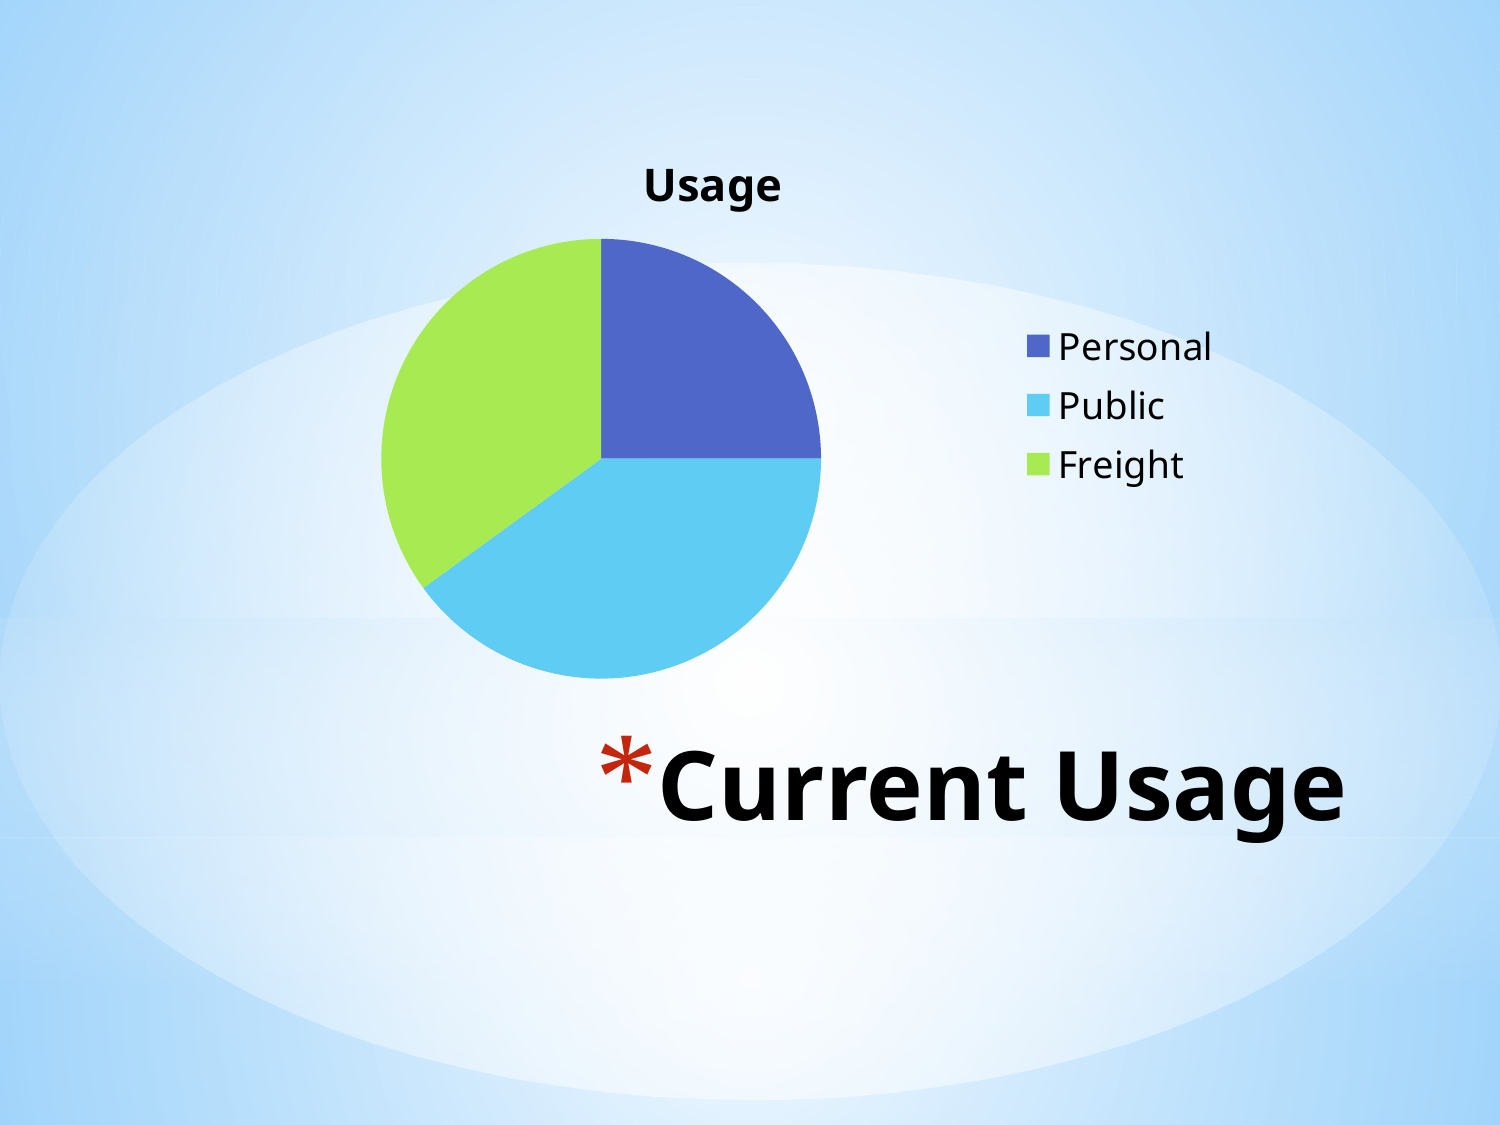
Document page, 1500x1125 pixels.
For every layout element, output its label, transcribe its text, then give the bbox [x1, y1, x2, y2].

title Current Usage [294, 717, 1363, 905]
chart [187, 119, 1238, 691]
